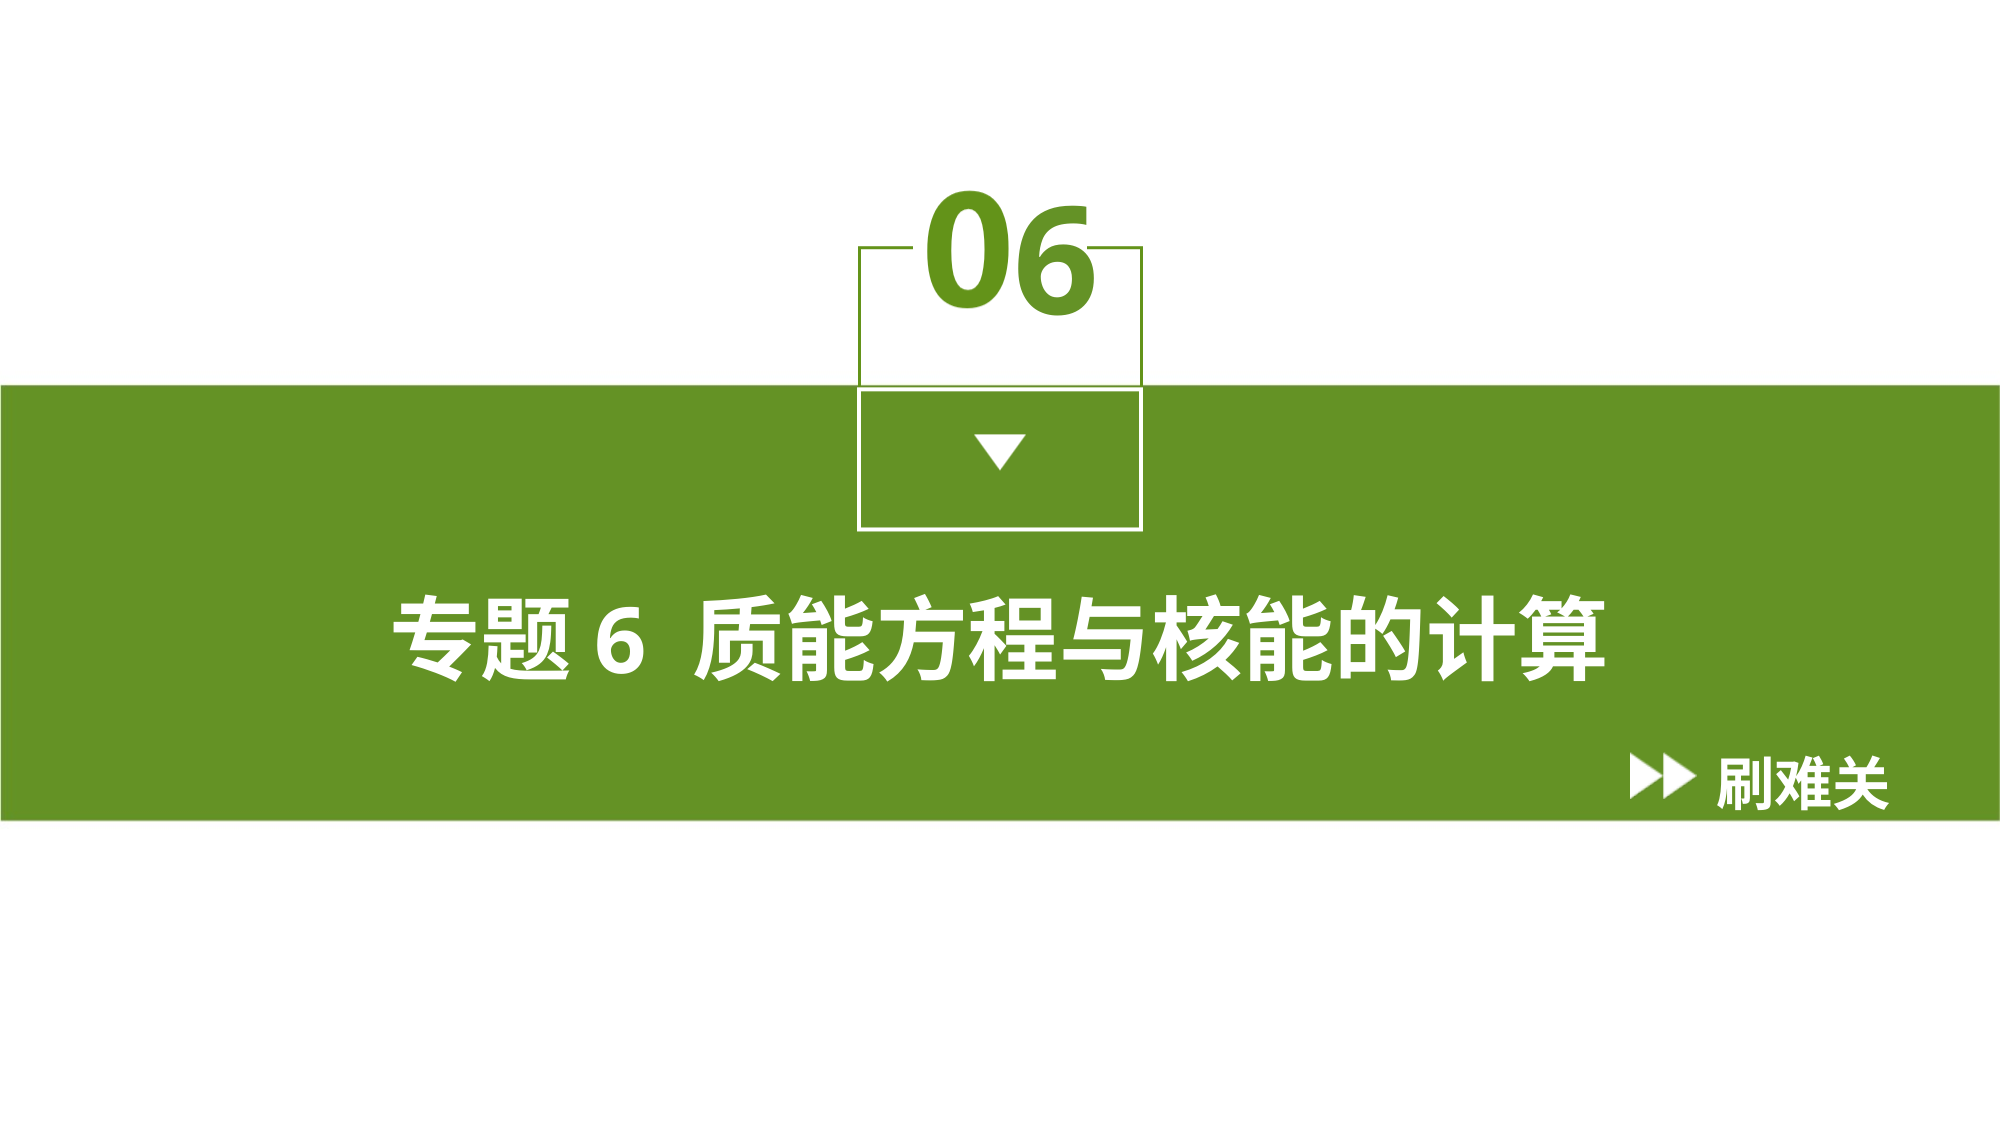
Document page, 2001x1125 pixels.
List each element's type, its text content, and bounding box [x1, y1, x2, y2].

text_box 专题6 质能方程与核能的计算 [0, 572, 2000, 699]
picture [0, 699, 2000, 1125]
text_box 6 [1013, 156, 1173, 353]
text_box 刷难关 [1715, 718, 1997, 812]
picture [0, 0, 2000, 572]
